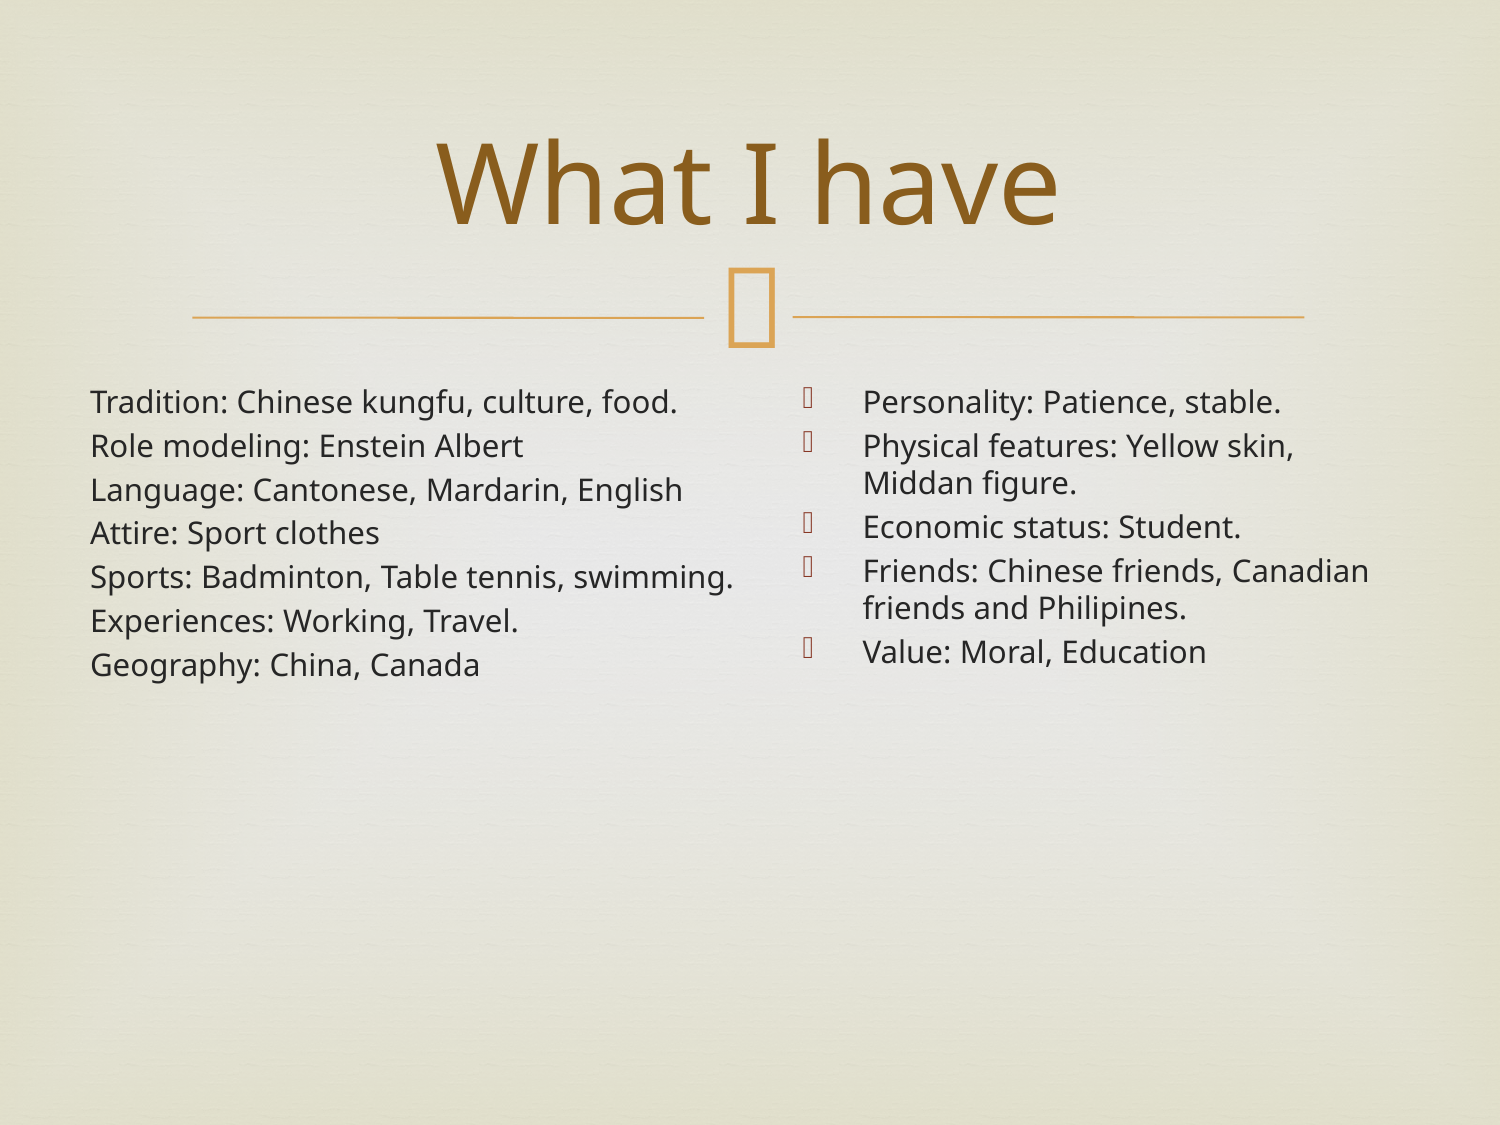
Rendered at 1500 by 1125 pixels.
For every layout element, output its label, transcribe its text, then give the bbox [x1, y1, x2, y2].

list Personality: Patience, stable. Physical features: Yellow skin, Middan figure. Economic status: Student. Friends: Chinese friends, Canadian friends and Philipines. Value: Moral, Education [787, 375, 1411, 896]
list Tradition: Chinese kungfu, culture, food. Role modeling: Enstein Albert Language: Cantonese, Mardarin, English Attire: Sport clothes Sports: Badminton, Table tennis, swimming. Experiences: Working, Travel. Geography: China, Canada [75, 375, 763, 908]
title What I have [112, 93, 1386, 267]
